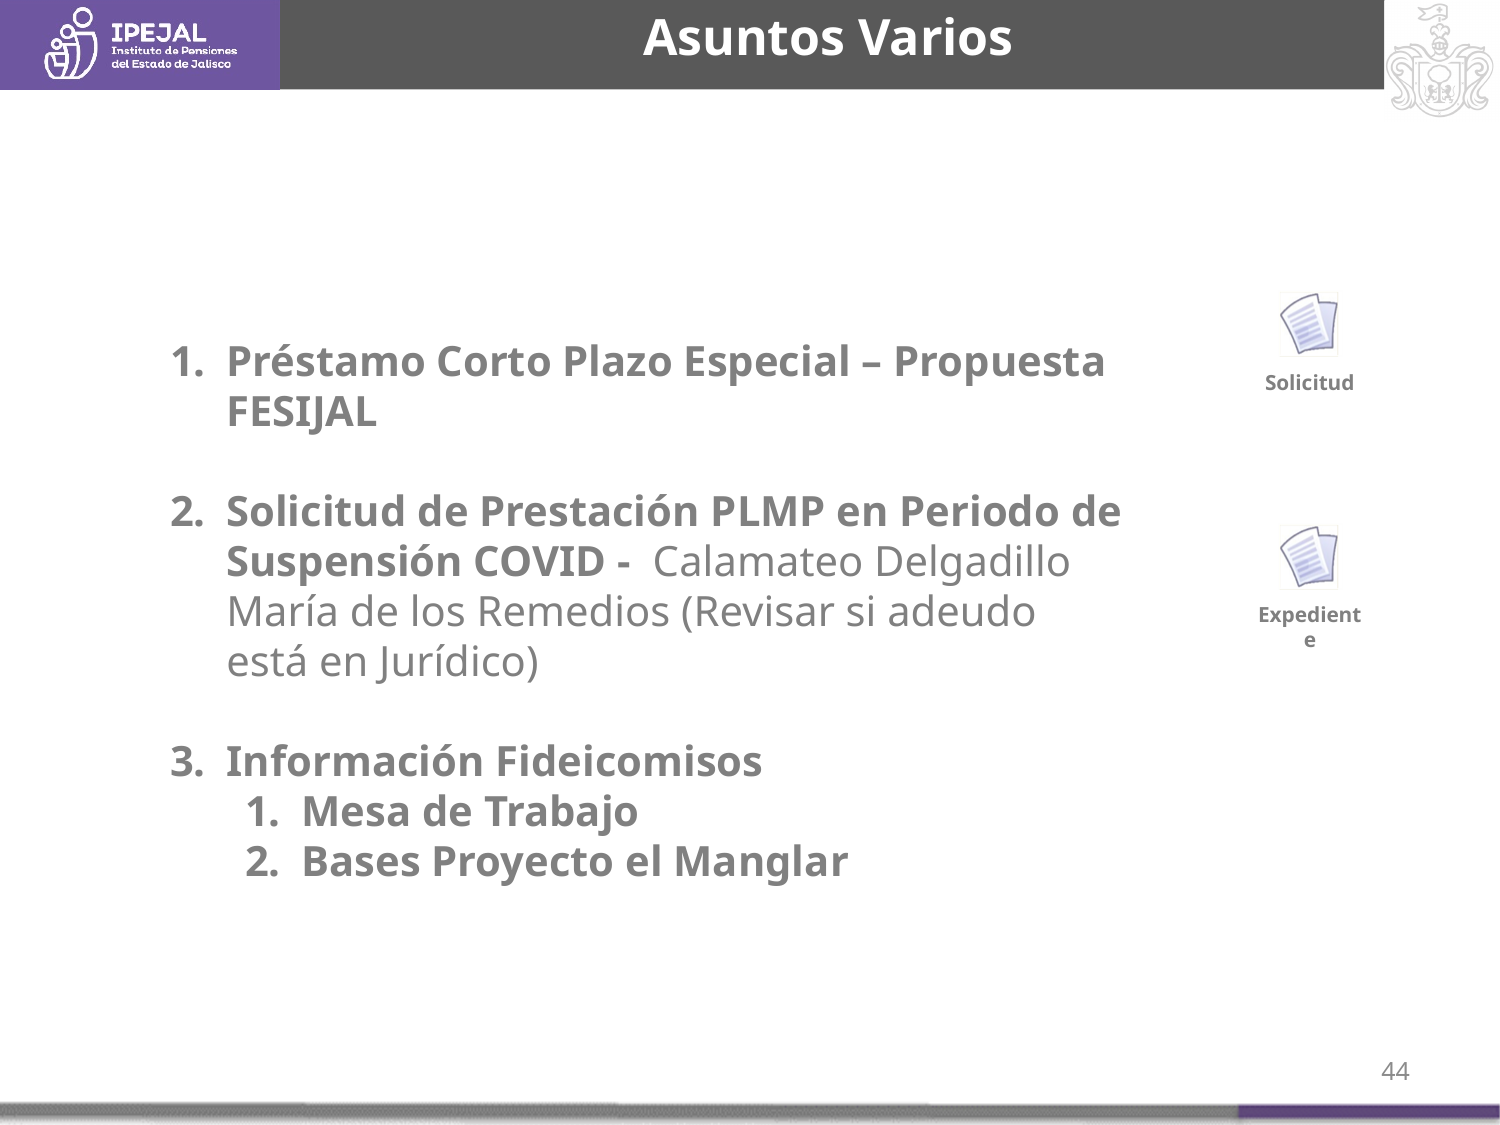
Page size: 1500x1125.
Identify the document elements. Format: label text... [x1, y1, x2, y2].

text_box Préstamo Corto Plazo Especial – Propuesta FESIJAL Solicitud de Prestación PLMP en Periodo de Suspensión COVID - Calamateo Delgadillo María de los Remedios (Revisar si adeudo está en Jurídico) Información Fideicomisos Mesa de Trabajo Bases Proyecto el Manglar [155, 327, 1143, 943]
text_box Solicitud [1242, 361, 1377, 402]
picture [1277, 523, 1344, 590]
slide_number 43 [1074, 1042, 1425, 1103]
picture [0, 0, 280, 90]
picture [0, 1096, 1500, 1125]
picture [1277, 290, 1344, 357]
title Asuntos Varios [280, 4, 1377, 84]
text_box Expediente [1242, 594, 1377, 660]
